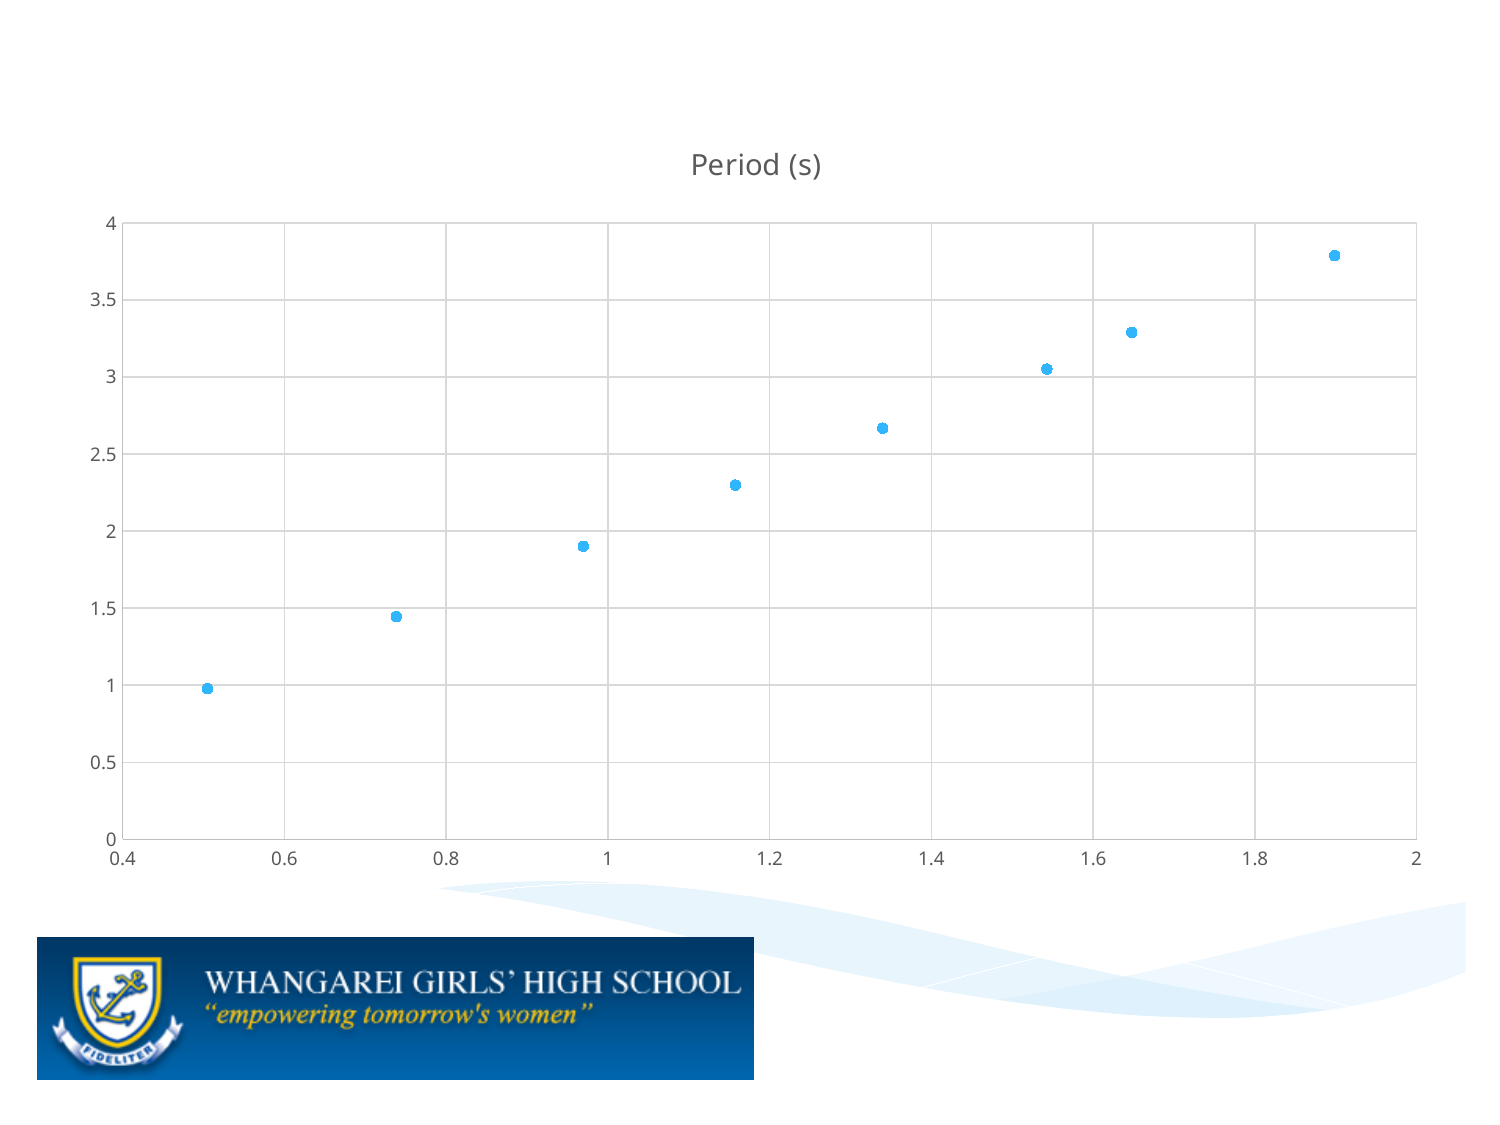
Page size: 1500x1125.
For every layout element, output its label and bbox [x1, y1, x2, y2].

chart [62, 112, 1451, 888]
picture [37, 937, 754, 1080]
